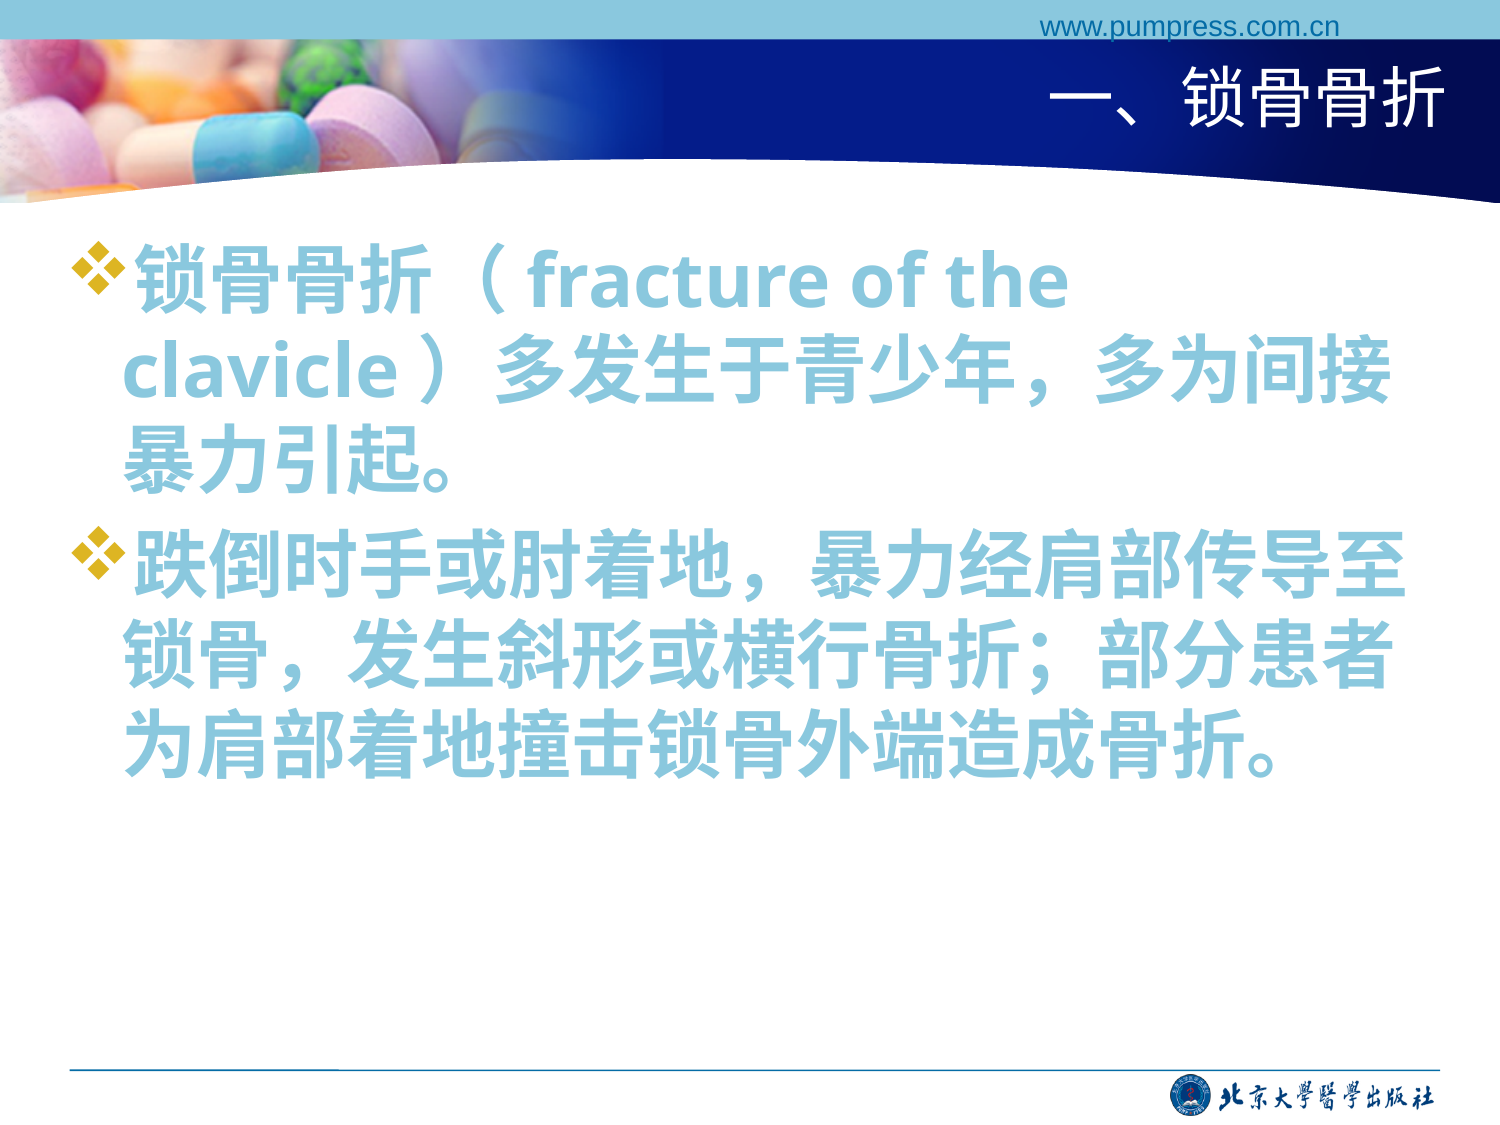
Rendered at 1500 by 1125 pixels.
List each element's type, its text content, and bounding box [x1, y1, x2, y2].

picture [0, 40, 1500, 203]
title 一、锁骨骨折 [137, 49, 1463, 143]
slide_number www.pumpress.com.cn [1025, 0, 1463, 38]
list 锁骨骨折（fracture of the clavicle）多发生于青少年，多为间接暴力引起。 跌倒时手或肘着地，暴力经肩部传导至锁骨，发生斜形或横行骨折；部分患者为肩部着地撞击锁骨外端造成骨折。 [49, 224, 1463, 1026]
picture [1170, 1074, 1436, 1118]
